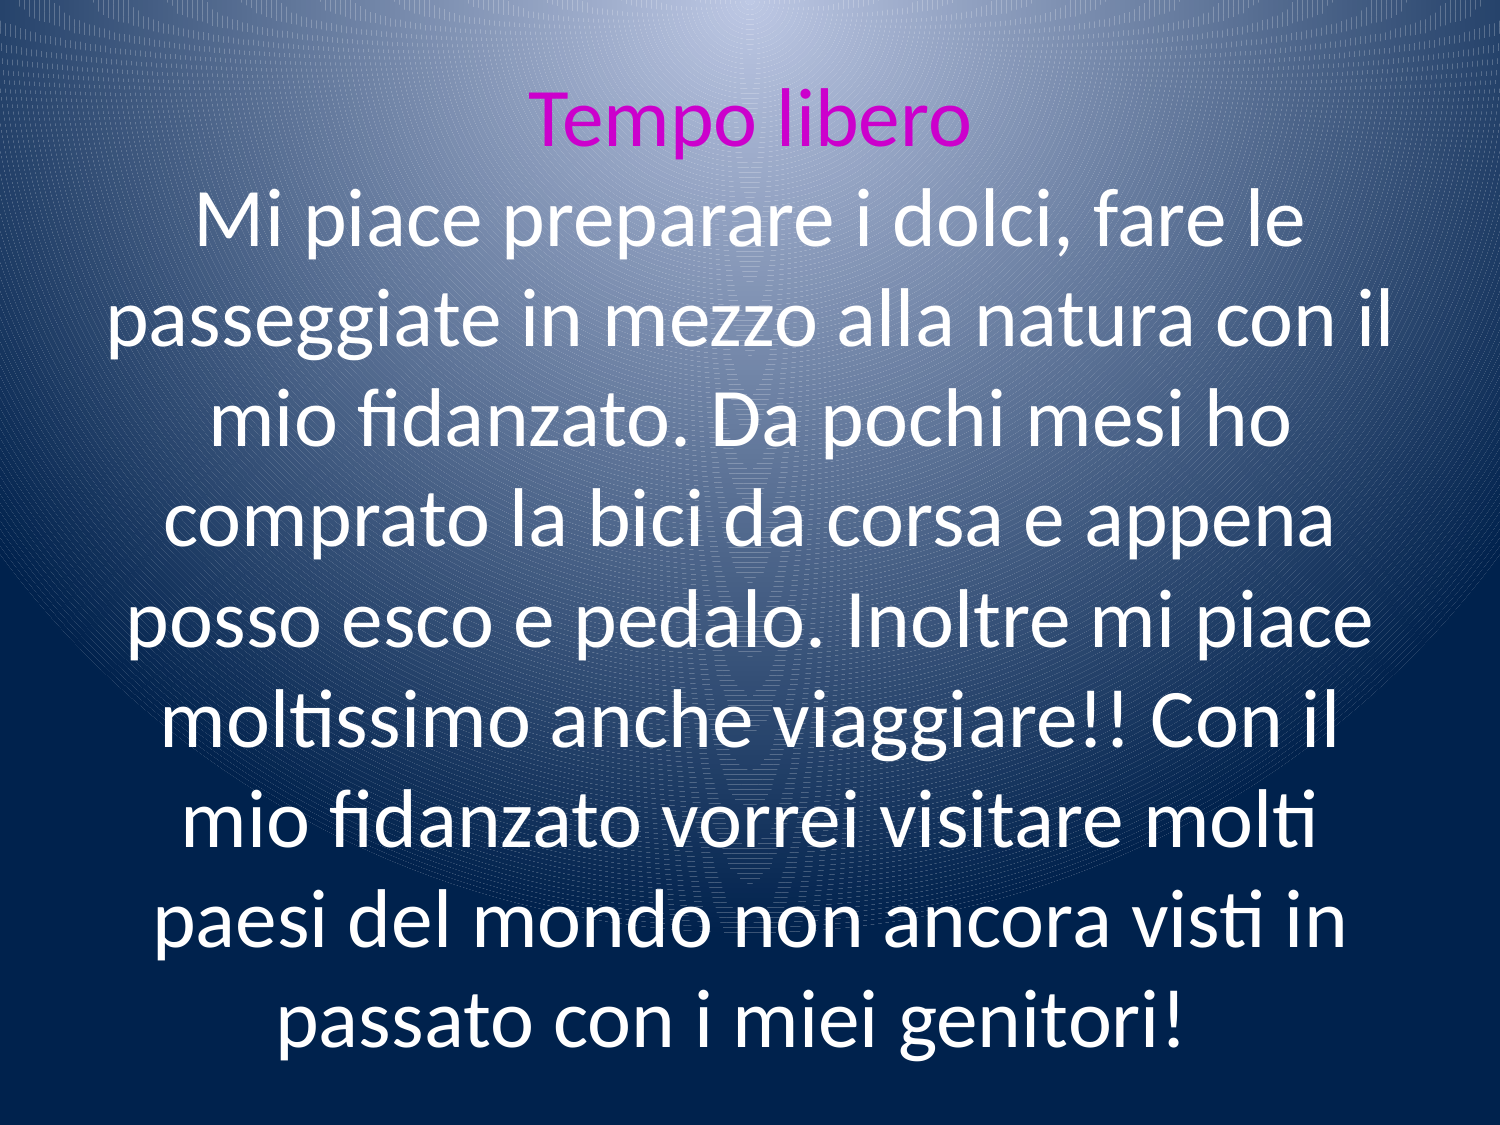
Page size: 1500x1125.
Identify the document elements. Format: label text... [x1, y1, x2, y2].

title Tempo libero Mi piace preparare i dolci, fare le passeggiate in mezzo alla natura con il mio fidanzato. Da pochi mesi ho comprato la bici da corsa e appena posso esco e pedalo. Inoltre mi piace moltissimo anche viaggiare!! Con il mio fidanzato vorrei visitare molti paesi del mondo non ancora visti in passato con i miei genitori! [76, 45, 1425, 1083]
